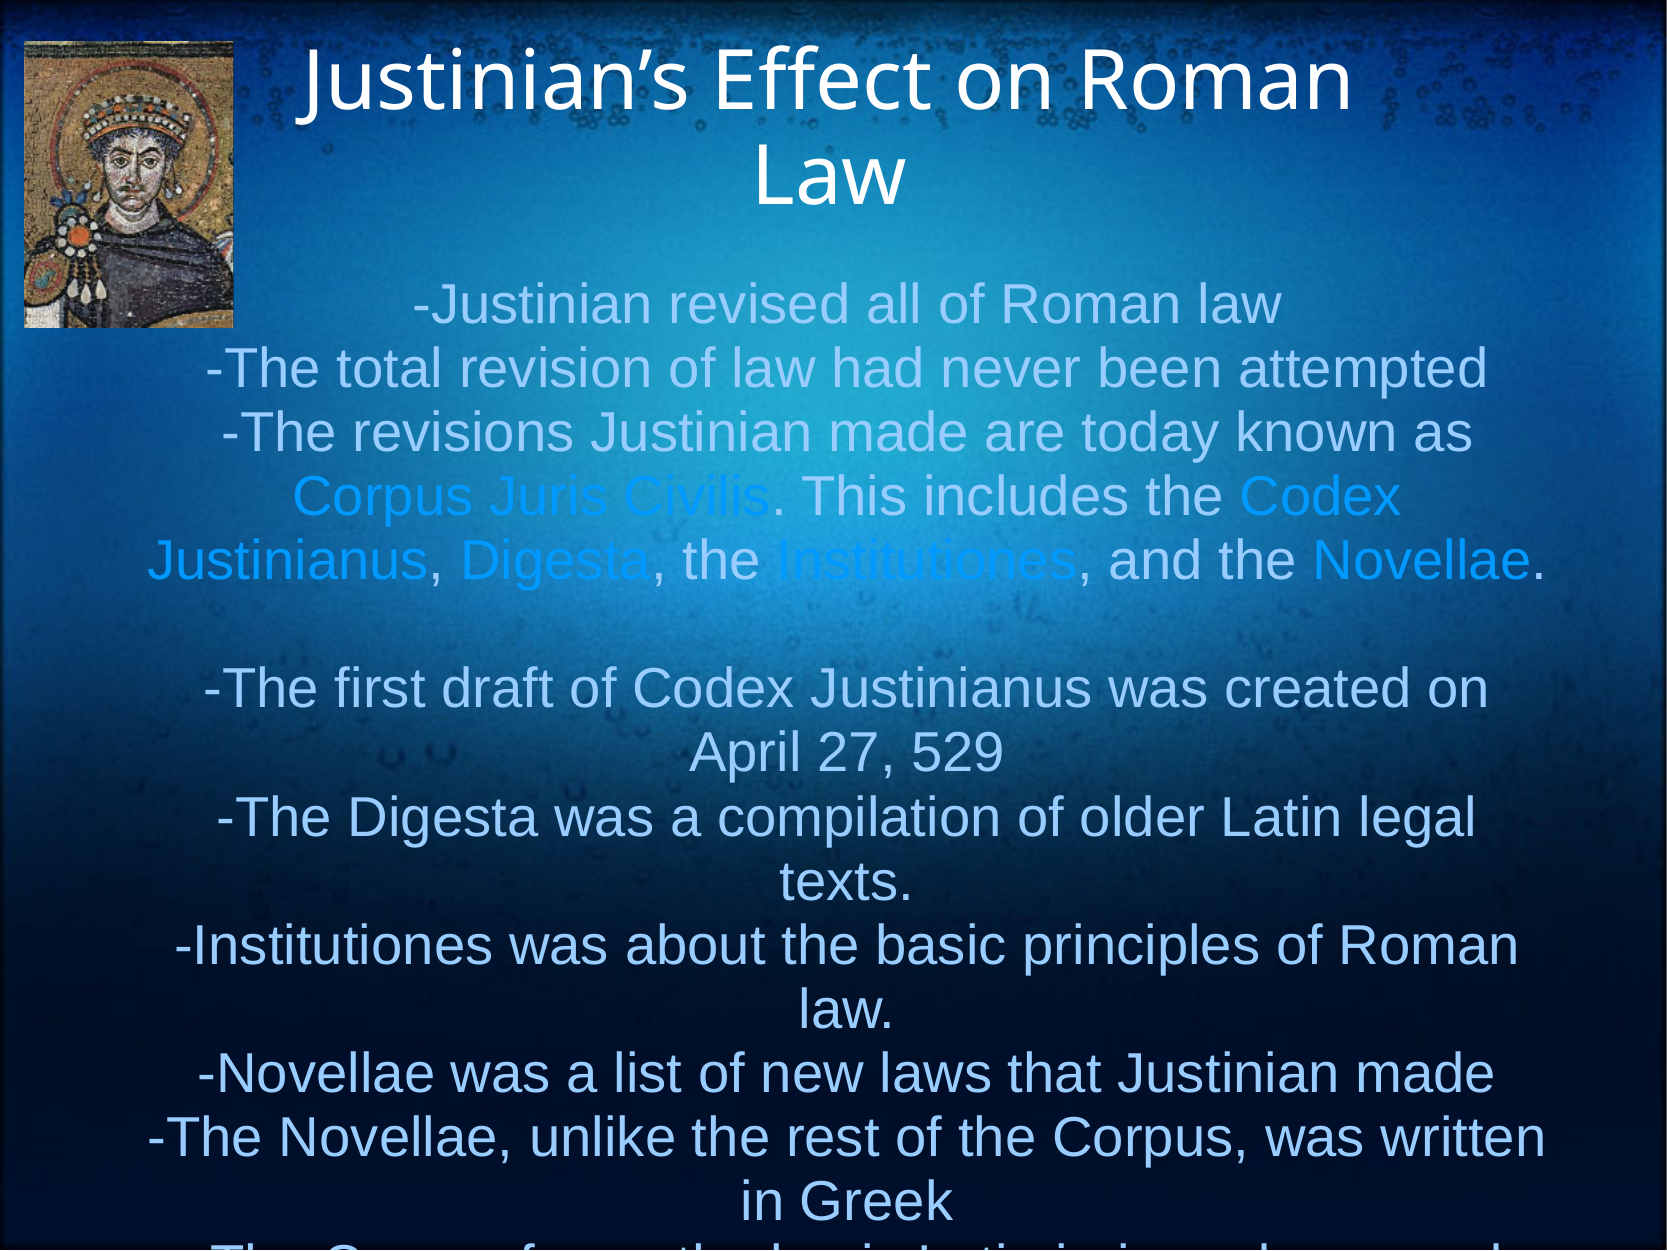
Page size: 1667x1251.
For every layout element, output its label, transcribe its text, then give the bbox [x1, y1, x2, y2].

picture [0, 0, 1667, 1250]
subtitle Justinian’s Effect on Roman Law [253, 33, 1406, 337]
title -Justinian revised all of Roman law -The total revision of law had never been attempted -The revisions Justinian made are today known as Corpus Juris Civilis. This includes the Codex Justinianus, Digesta, the Institutiones, and the Novellae. -The first draft of Codex Justinianus was created on April 27, 529 -The Digesta was a compilation of older Latin legal texts. -Institutiones was about the basic principles of Roman law. -Novellae was a list of new laws that Justinian made -The Novellae, unlike the rest of the Corpus, was written in Greek -The Corpus forms the basic Latin jurisprudence and canon law. [145, 271, 1549, 1121]
